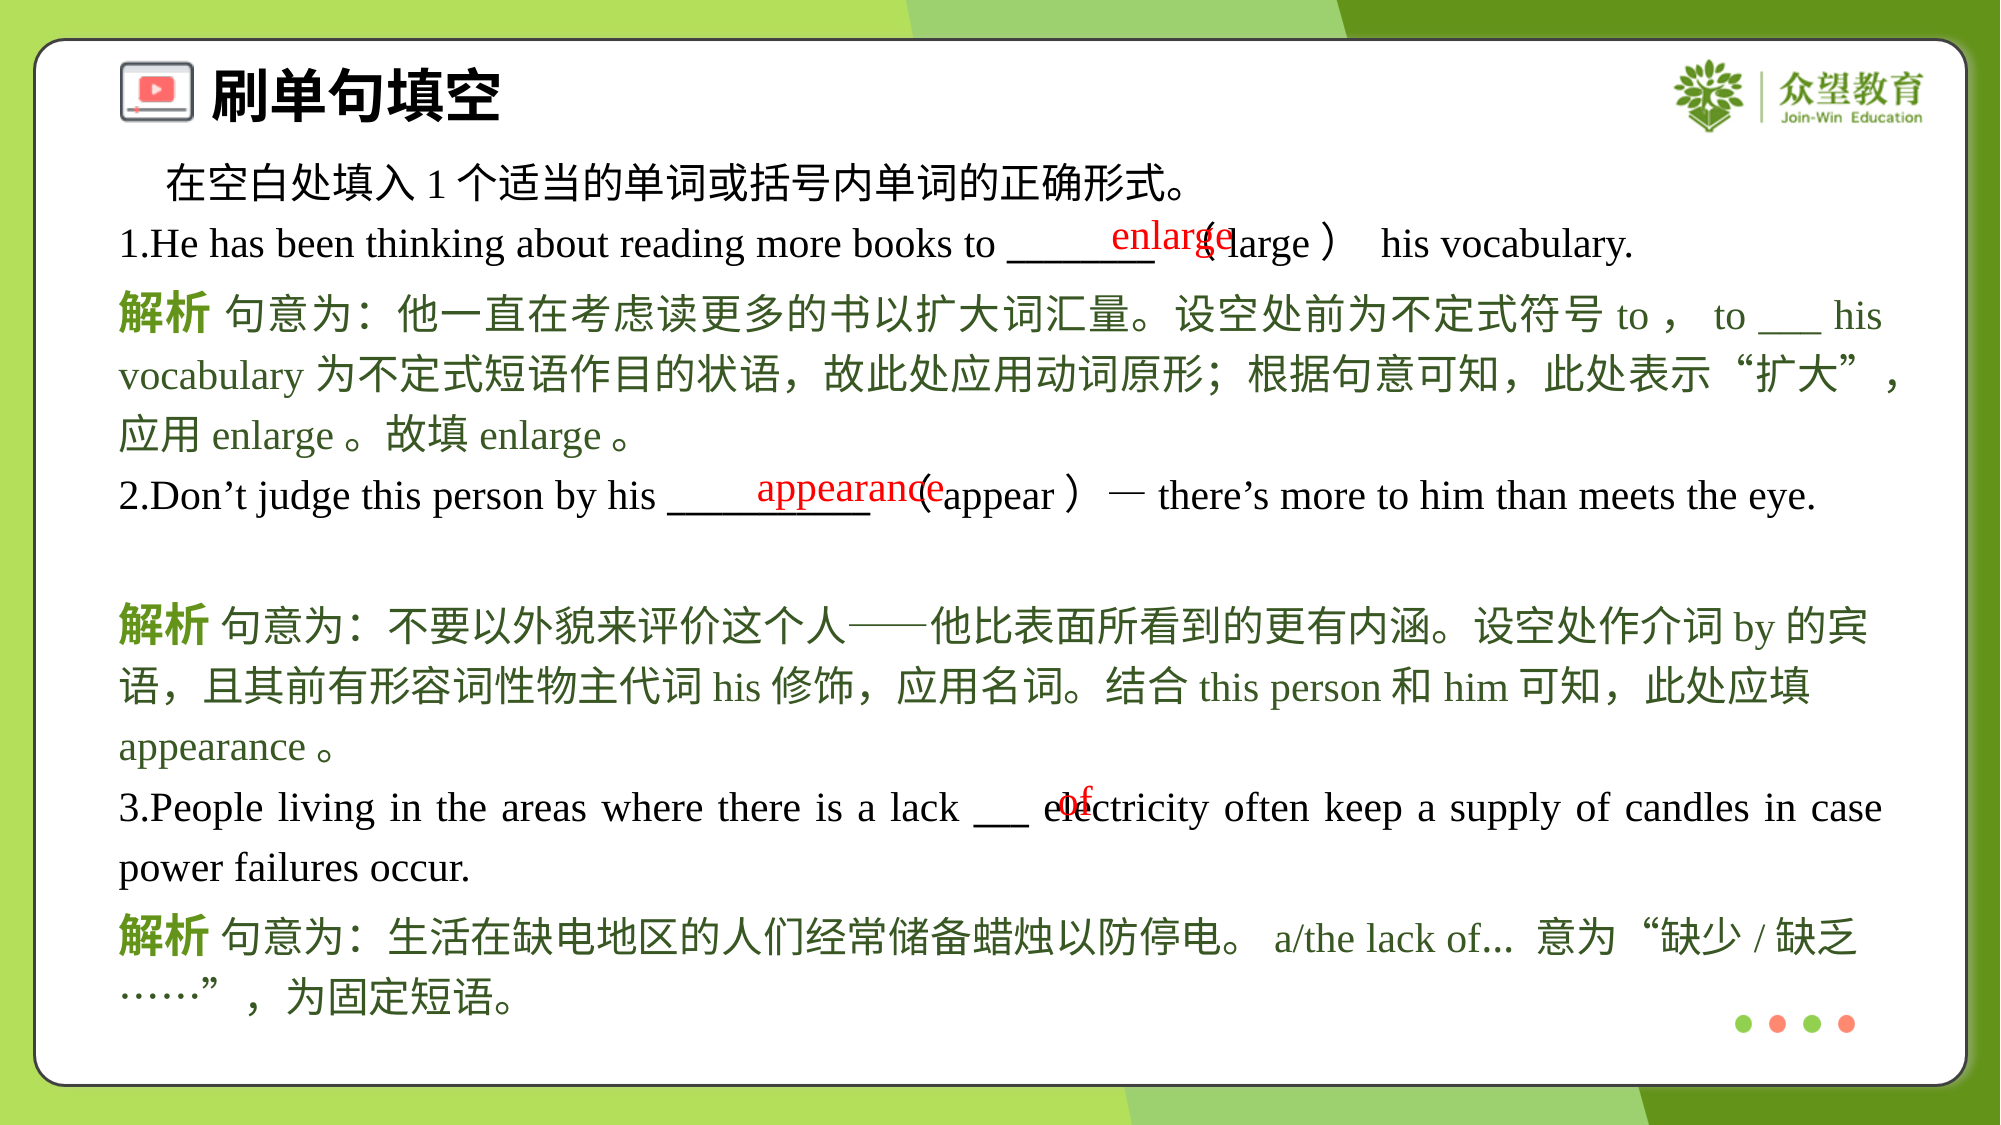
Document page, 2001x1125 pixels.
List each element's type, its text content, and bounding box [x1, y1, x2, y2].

text_box 解析 句意为：他一直在考虑读更多的书以扩大词汇量。设空处前为不定式符号to，to ___ his vocabulary为不定式短语作目的状语，故此处应用动词原形；根据句意可知，此处表示“扩大”，应用enlarge。故填enlarge。 [118, 273, 1883, 454]
text_box enlarge [1107, 198, 1239, 254]
text_box 解析 句意为：不要以外貌来评价这个人——他比表面所看到的更有内涵。设空处作介词by的宾语，且其前有形容词性物主代词his修饰，应用名词。结合this person和him可知，此处应填appearance。 [118, 584, 1883, 766]
text_box 解析 句意为：生活在缺电地区的人们经常储备蜡烛以防停电。a/the lack of… 意为“缺少/缺乏……”，为固定短语。 [118, 895, 1883, 1017]
text_box appearance [752, 450, 950, 506]
text_box of [1053, 764, 1098, 820]
text_box 在空白处填入1个适当的单词或括号内单词的正确形式。 1.He has been thinking about reading more books to ________ （large） his vocabulary. [118, 146, 1883, 262]
picture [0, 0, 2000, 1125]
text_box 3.People living in the areas where there is a lack ___ electricity often keep a supply of candles in case power failures occur. [118, 770, 1883, 886]
text_box 2.Don’t judge this person by his ___________ （appear）—there’s more to him than meets the eye. [118, 458, 1883, 574]
